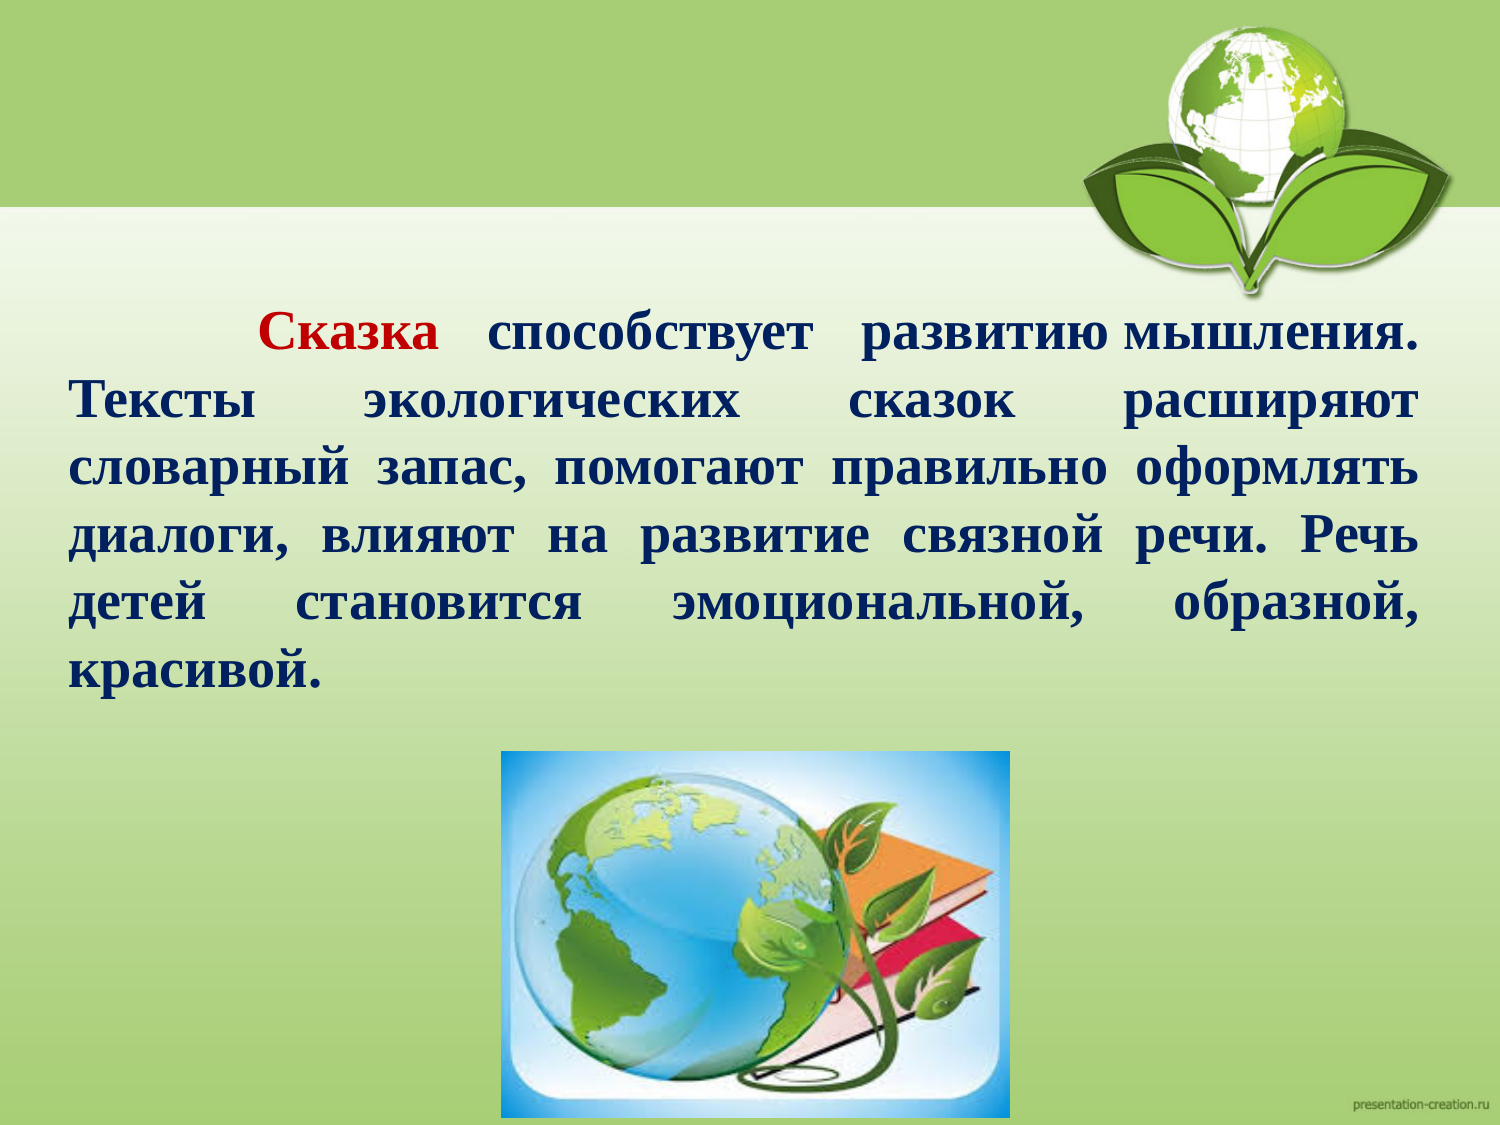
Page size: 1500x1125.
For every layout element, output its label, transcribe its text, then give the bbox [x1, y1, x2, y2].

picture [0, 0, 1500, 1125]
title Сказка способствует развитию мышления. Тексты экологических сказок расширяют словарный запас, помогают правильно оформлять диалоги, влияют на развитие связной речи. Речь детей становится эмоциональной, образной, красивой. [53, 149, 1436, 776]
